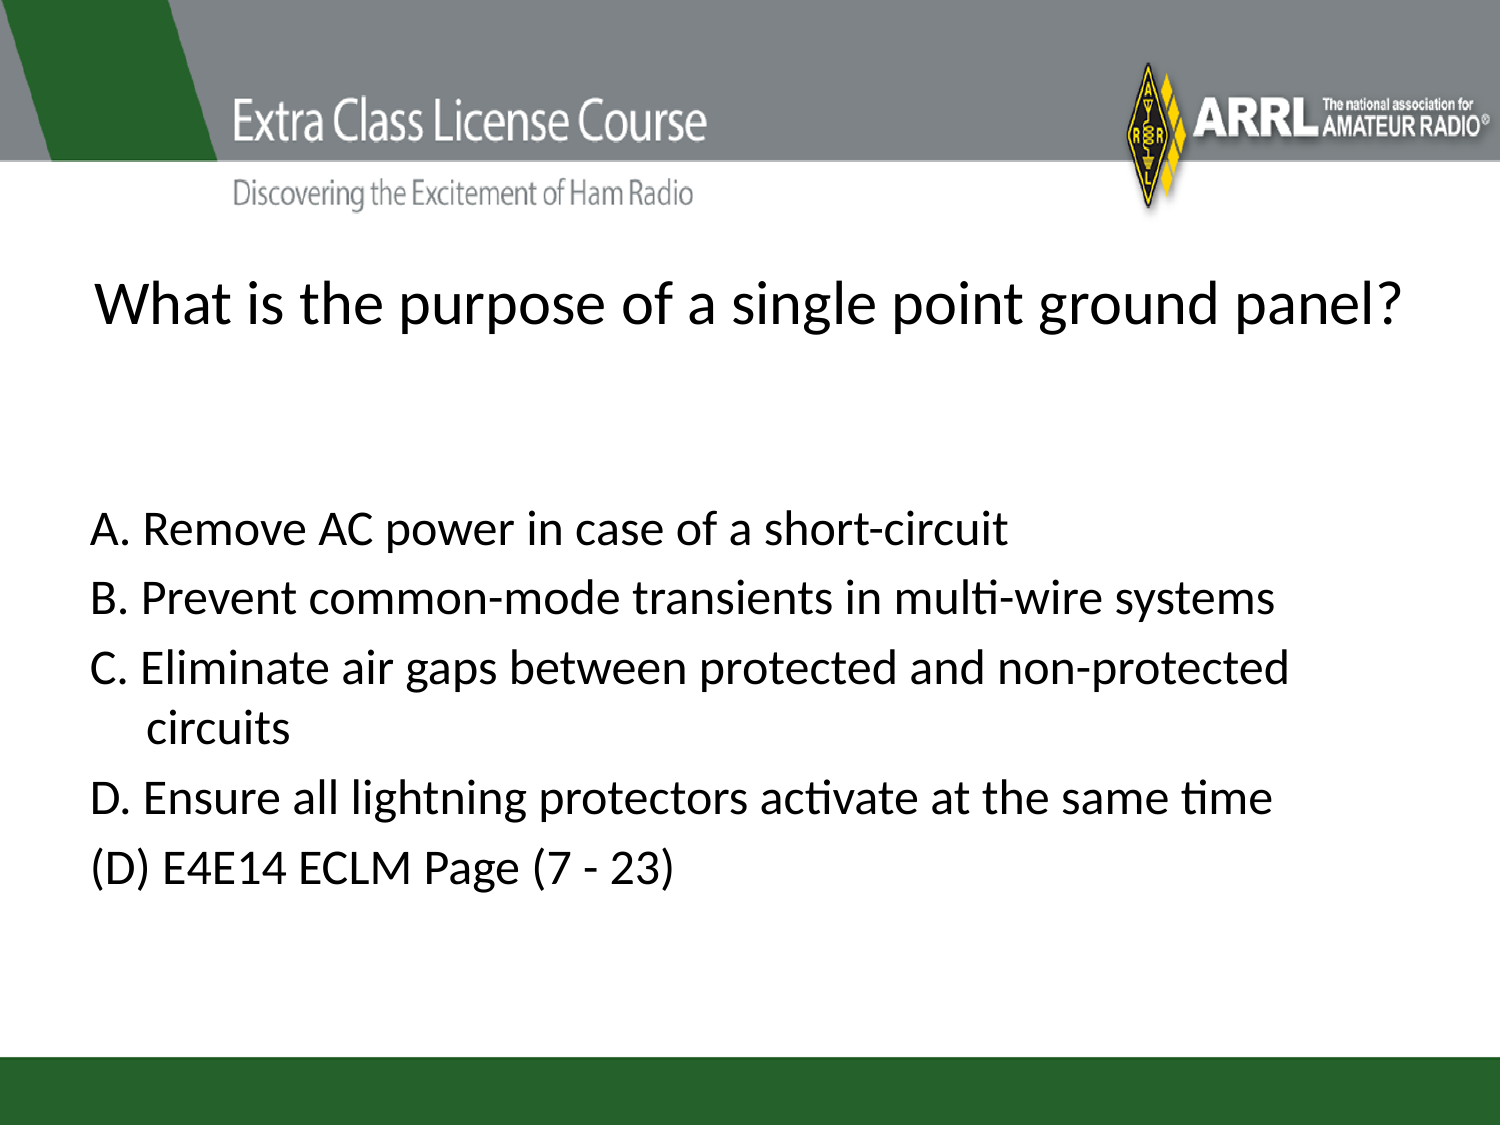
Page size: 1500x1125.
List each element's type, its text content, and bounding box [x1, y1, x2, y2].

picture [0, 0, 1500, 1125]
list A. Remove AC power in case of a short-circuit B. Prevent common-mode transients in multi-wire systems C. Eliminate air gaps between protected and non-protected circuits D. Ensure all lightning protectors activate at the same time (D) E4E14 ECLM Page (7 - 23) [75, 487, 1425, 1005]
title What is the purpose of a single point ground panel? [75, 254, 1425, 435]
